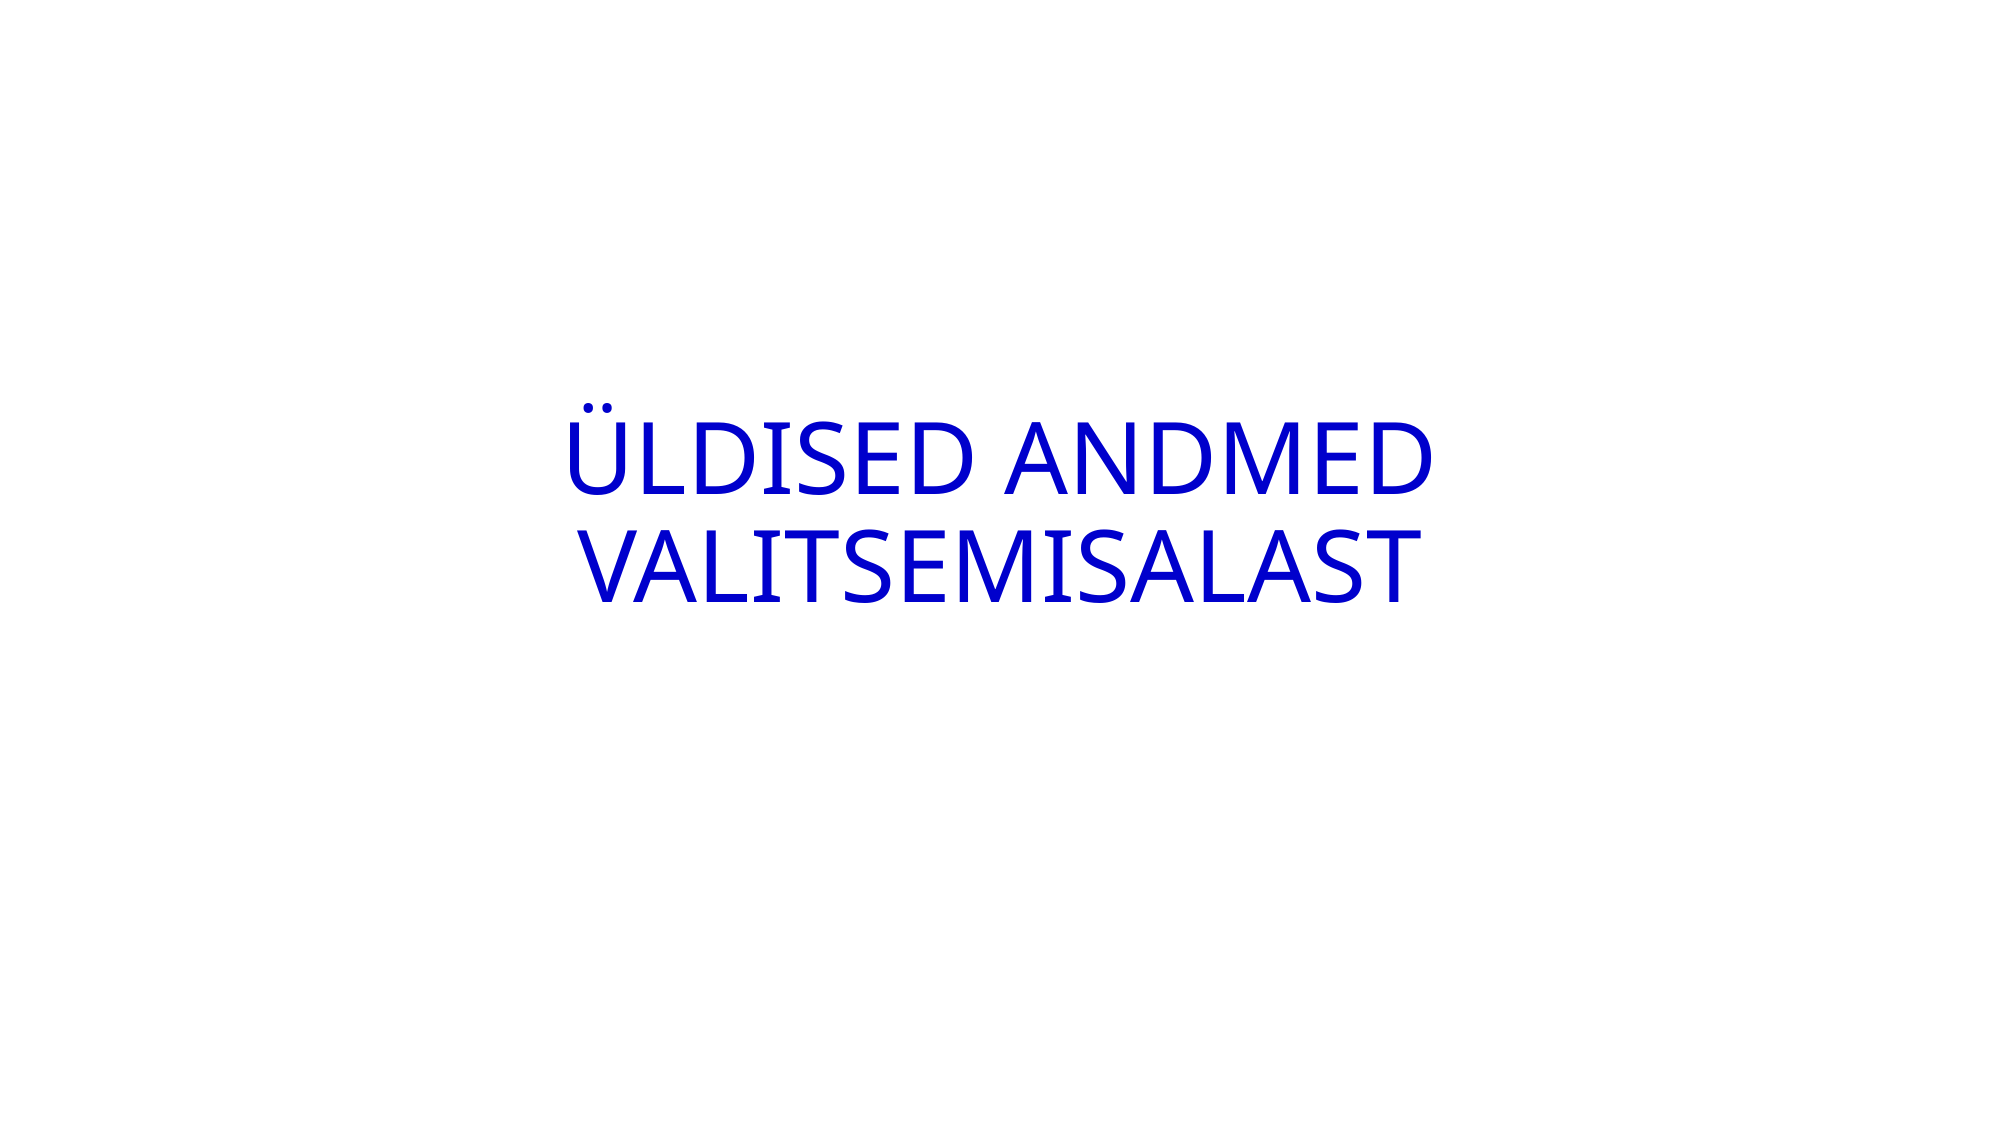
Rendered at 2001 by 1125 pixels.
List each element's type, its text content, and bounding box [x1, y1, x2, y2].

title ÜLDISED ANDMED VALITSEMISALAST [137, 290, 1863, 743]
